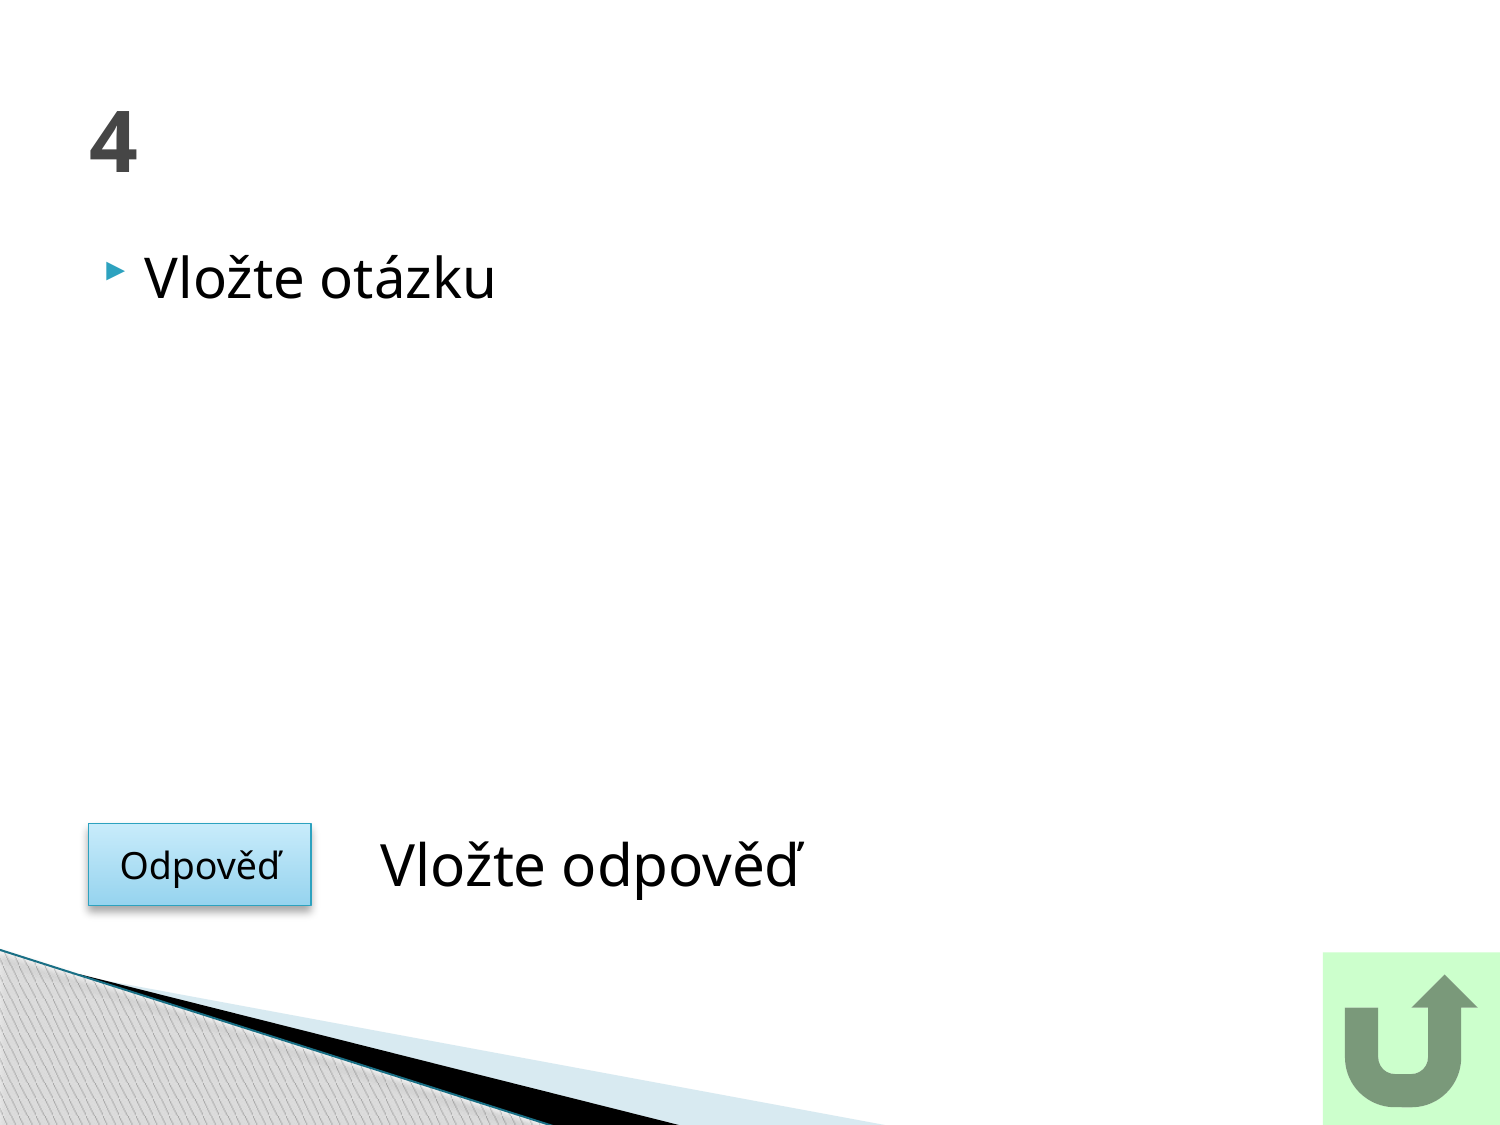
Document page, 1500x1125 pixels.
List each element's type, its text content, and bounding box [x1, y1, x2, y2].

title 4 [75, 45, 1425, 233]
text_box Vložte odpověď [366, 820, 816, 906]
text_box Odpověď [88, 823, 312, 906]
text_box [1322, 952, 1500, 1125]
list Vložte otázku [70, 234, 1421, 480]
